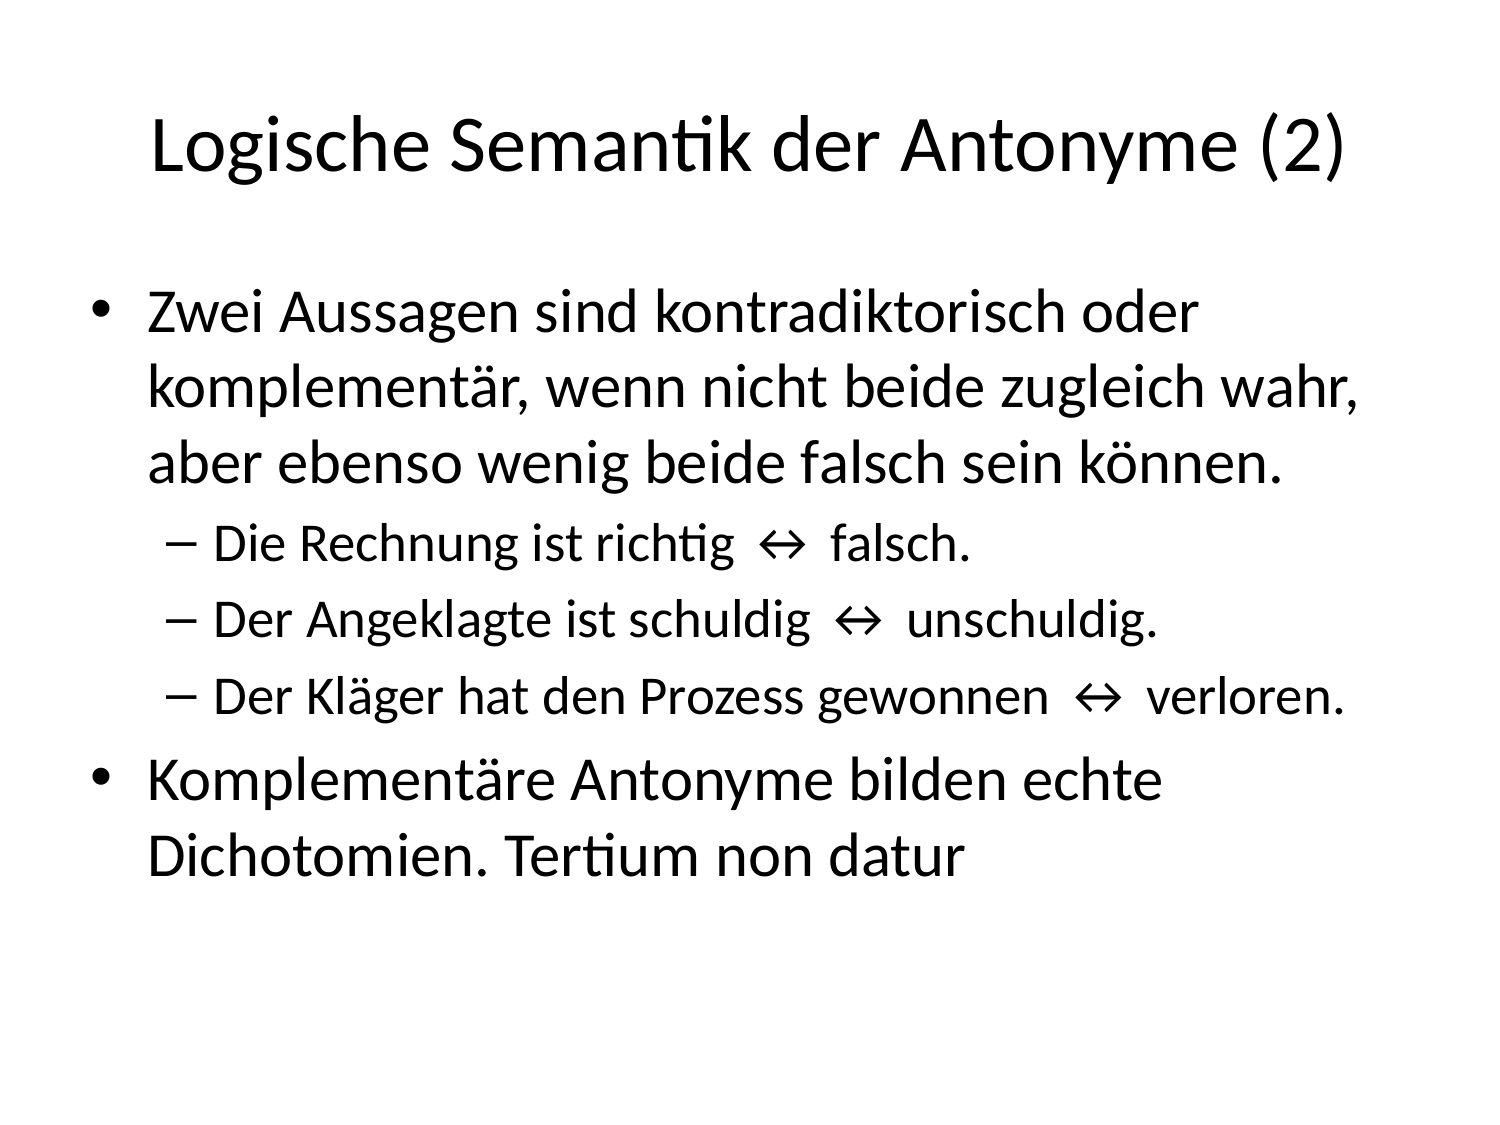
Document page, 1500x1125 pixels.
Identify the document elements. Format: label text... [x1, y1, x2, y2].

list Zwei Aussagen sind kontradiktorisch oder komplementär, wenn nicht beide zugleich wahr, aber ebenso wenig beide falsch sein können. Die Rechnung ist richtig ↔ falsch. Der Angeklagte ist schuldig ↔ unschuldig. Der Kläger hat den Prozess gewonnen ↔ verloren. Komplementäre Antonyme bilden echte Dichotomien. Tertium non datur [75, 262, 1425, 1005]
title Logische Semantik der Antonyme (2) [75, 45, 1425, 233]
